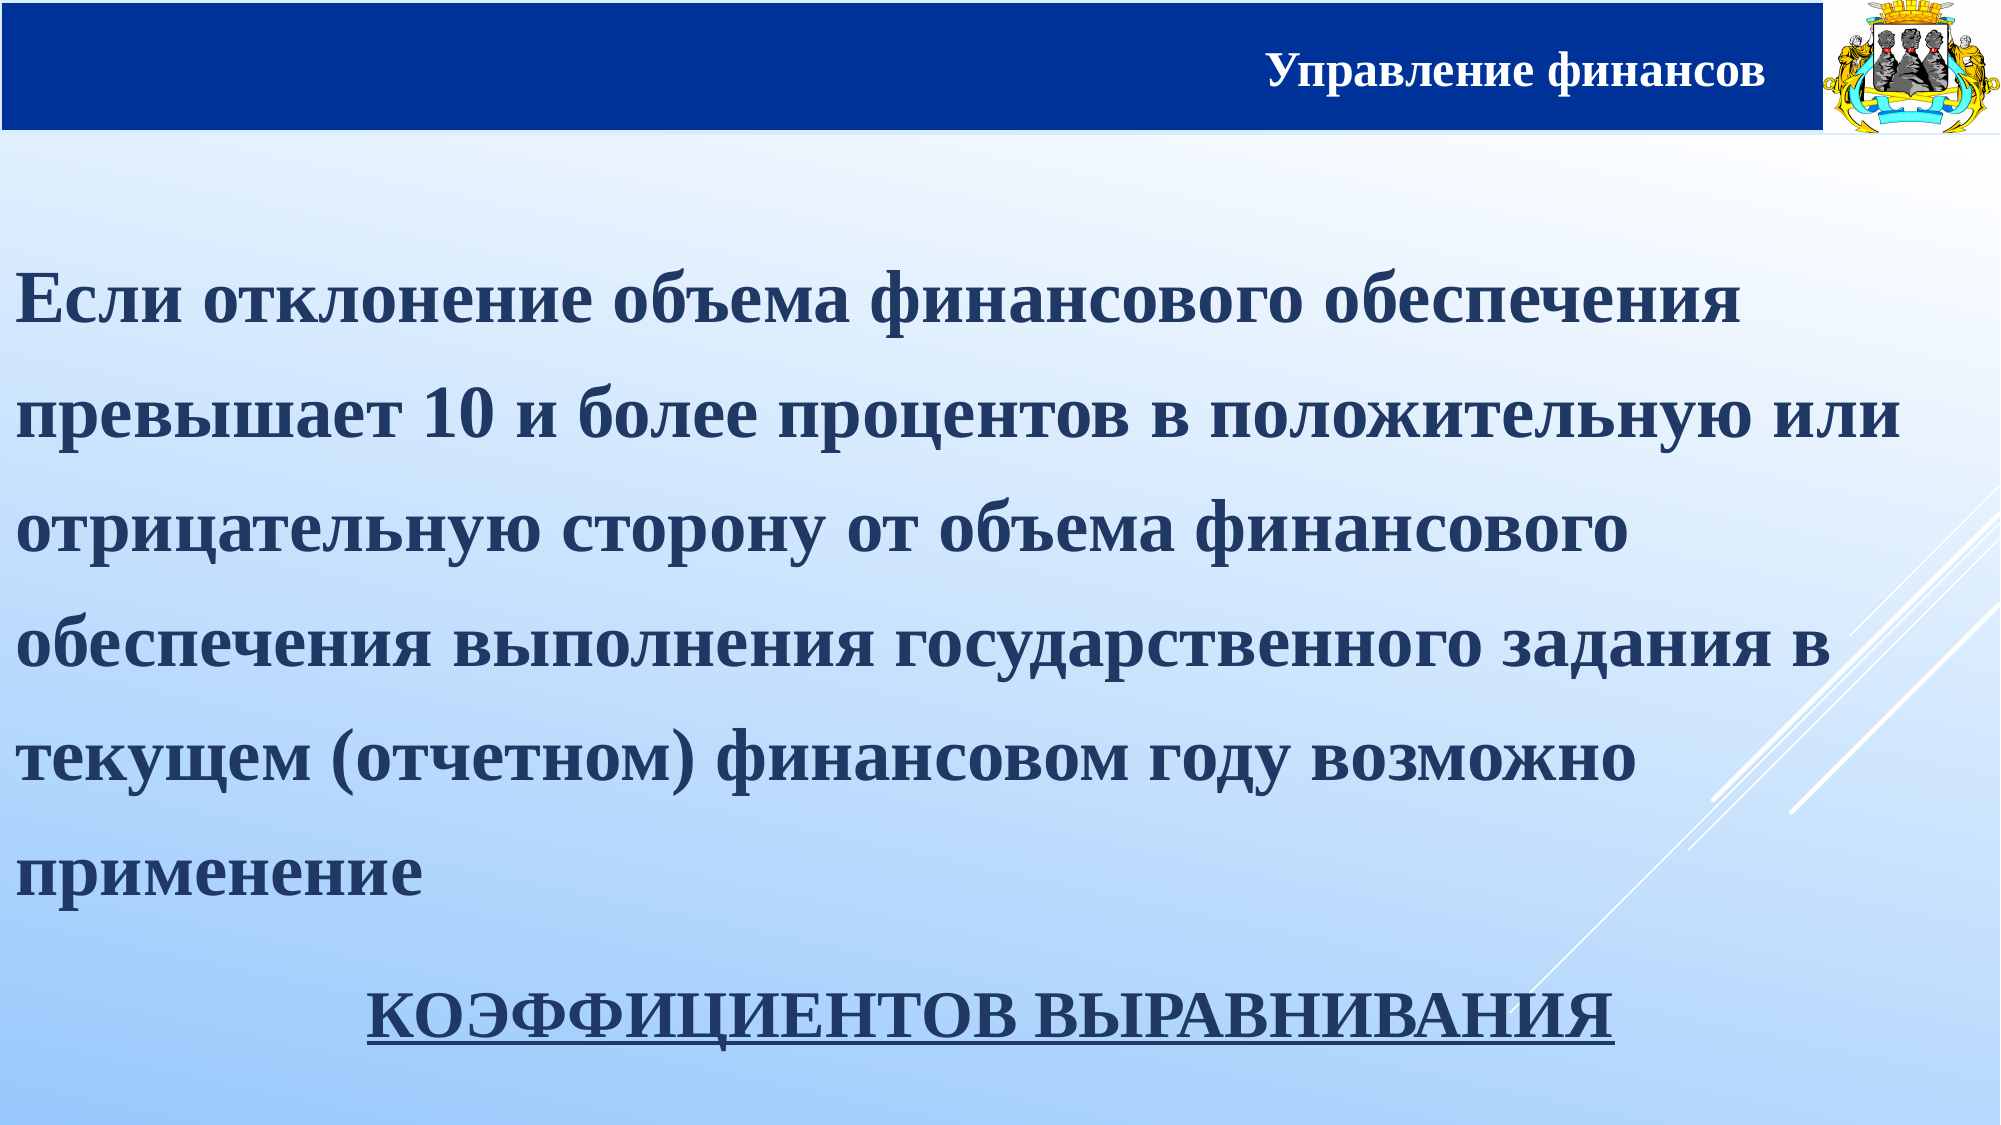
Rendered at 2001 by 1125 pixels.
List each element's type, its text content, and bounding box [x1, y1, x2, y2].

list Если отклонение объема финансового обеспечения превышает 10 и более процентов в положительную или отрицательную сторону от объема финансового обеспечения выполнения государственного задания в текущем (отчетном) финансовом году возможно применение КОЭФФИЦИЕНТОВ ВЫРАВНИВАНИЯ [0, 134, 1982, 1125]
picture [1823, 0, 2000, 134]
text_box Управление финансов [0, 0, 1823, 134]
